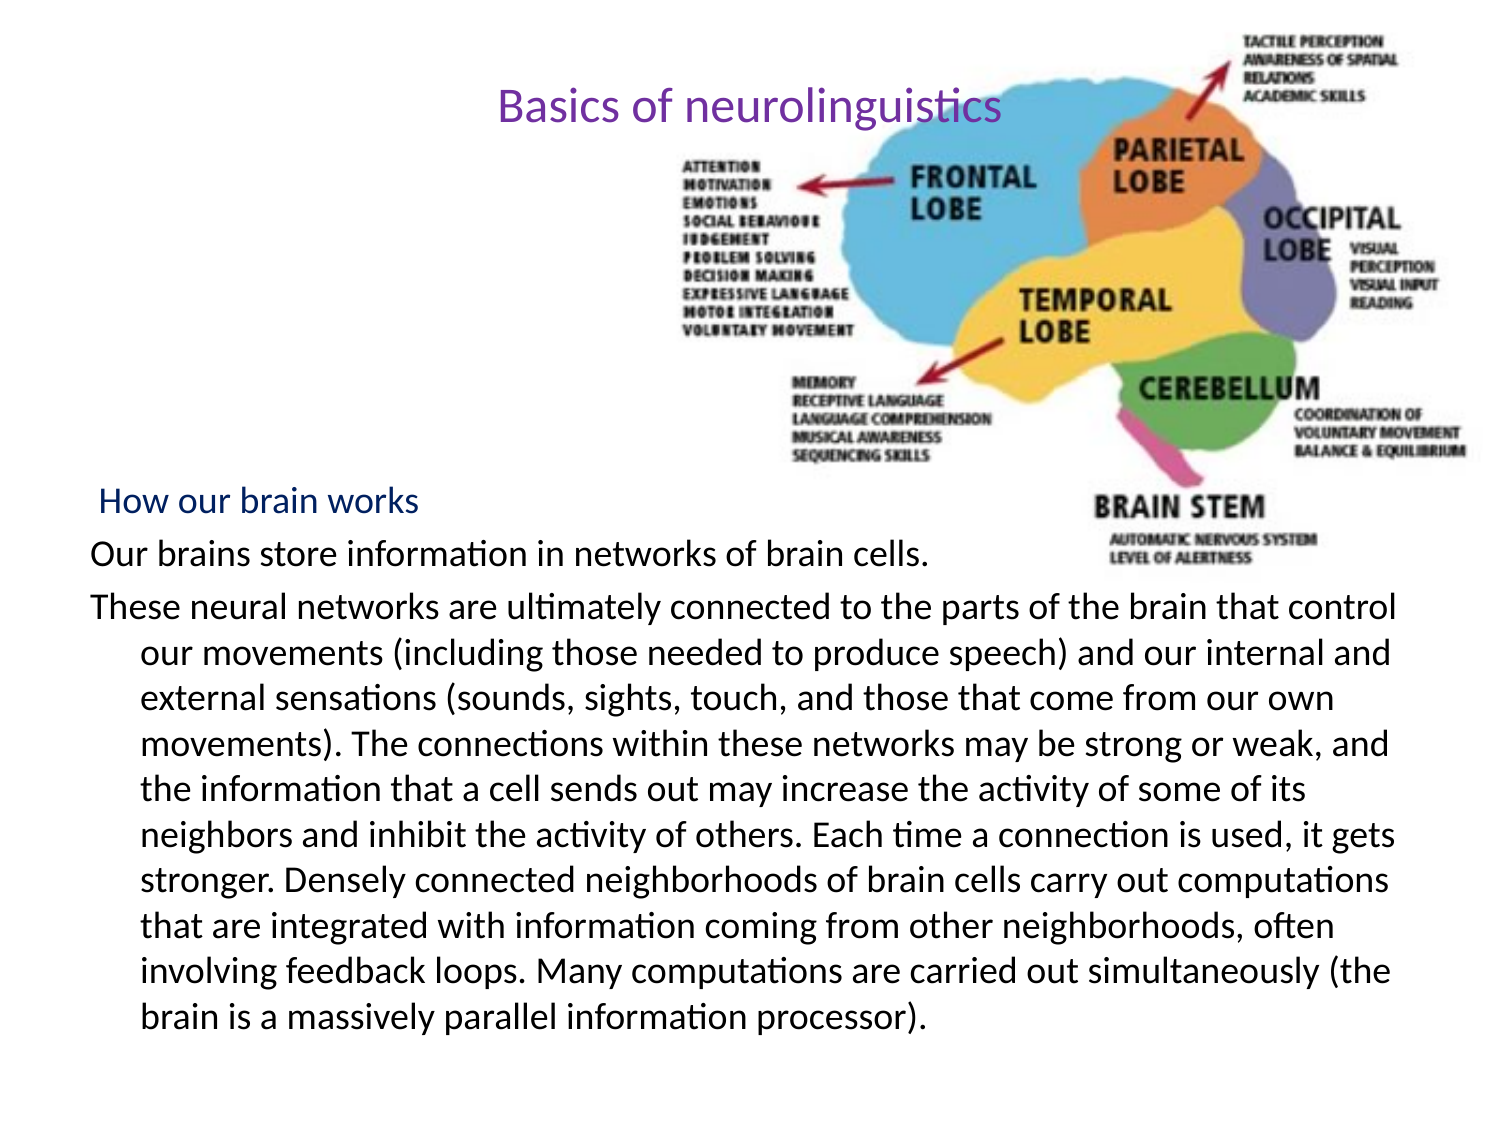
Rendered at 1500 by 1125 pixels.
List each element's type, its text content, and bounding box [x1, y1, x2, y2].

title Basics of neurolinguistics [75, 45, 638, 161]
list How our brain works Our brains store information in networks of brain cells. These neural networks are ultimately connected to the parts of the brain that control our movements (including those needed to produce speech) and our internal and external sensations (sounds, sights, touch, and those that come from our own movements). The connections within these networks may be strong or weak, and the information that a cell sends out may increase the activity of some of its neighbors and inhibit the activity of others. Each time a connection is used, it gets stronger. Densely connected neighborhoods of brain cells carry out computations that are integrated with information coming from other neighborhoods, often involving feedback loops. Many computations are carried out simultaneously (the brain is a massively parallel information processor). [75, 468, 1424, 1083]
picture [643, 0, 1500, 602]
